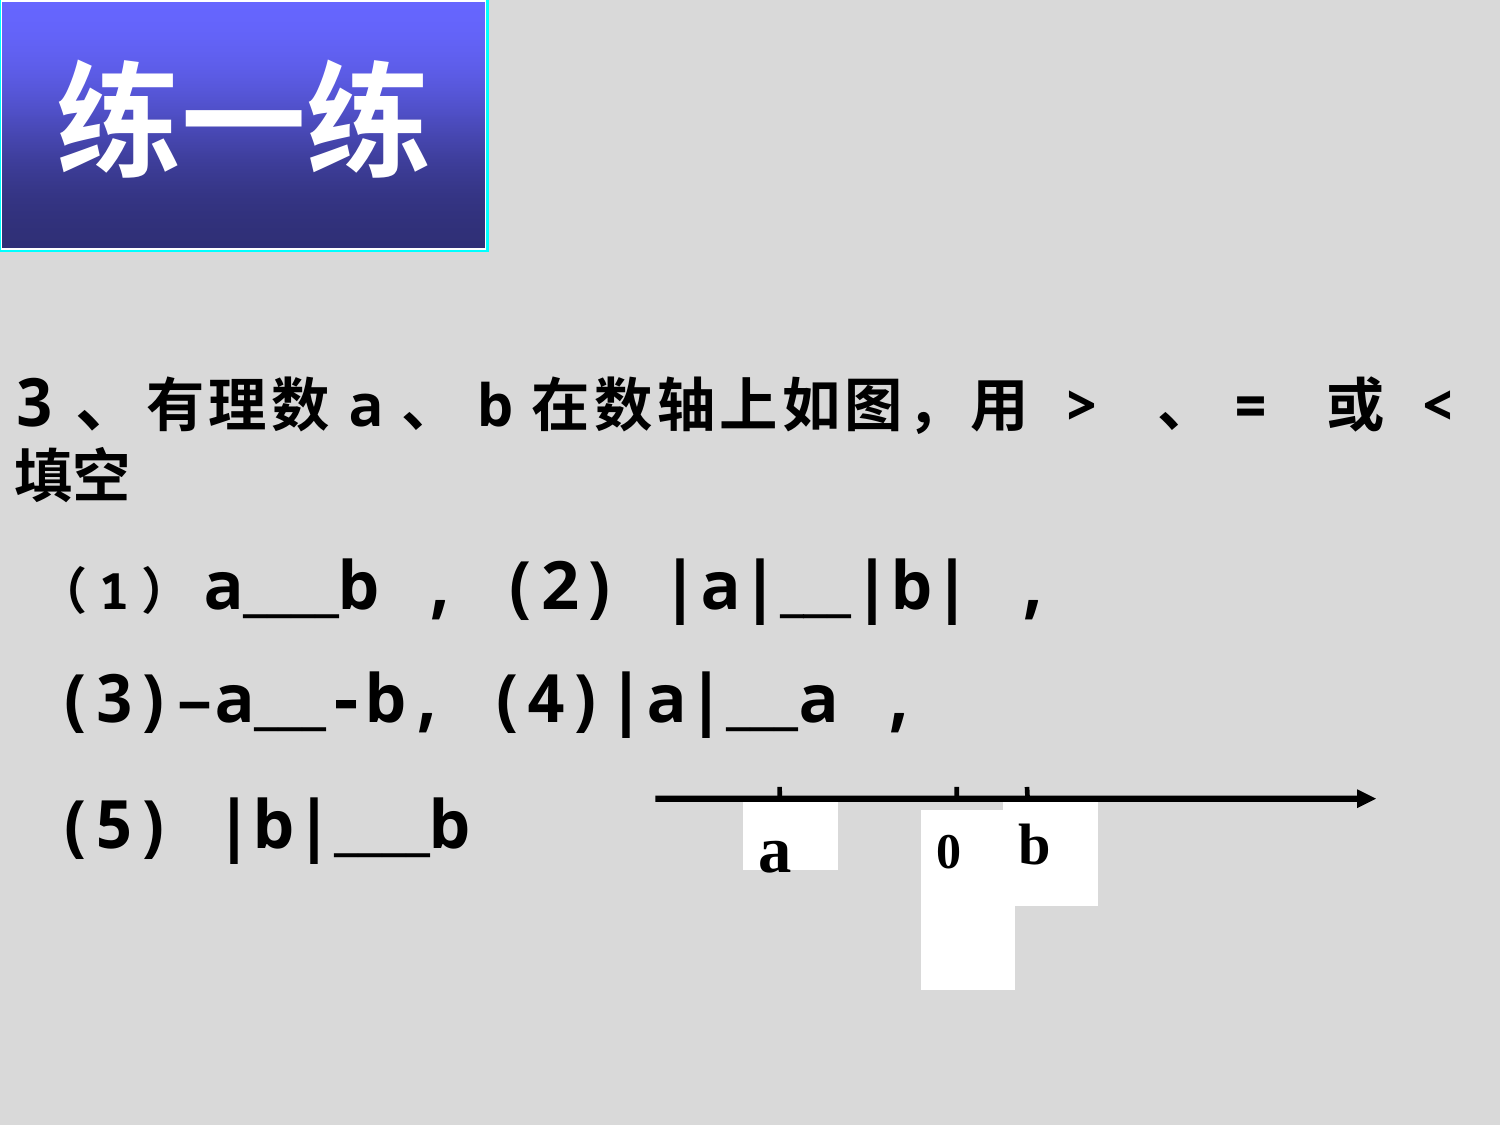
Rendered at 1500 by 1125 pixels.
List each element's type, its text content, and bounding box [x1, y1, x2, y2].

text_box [655, 786, 1377, 990]
text_box 3、有理数a、b在数轴上如图，用 > 、= 或 < 填空 （1）a____b , (2) |a|___|b| , (3)–a___-b, (4)|a|___a , (5) |b|____b [0, 125, 1471, 999]
picture [0, 0, 490, 252]
